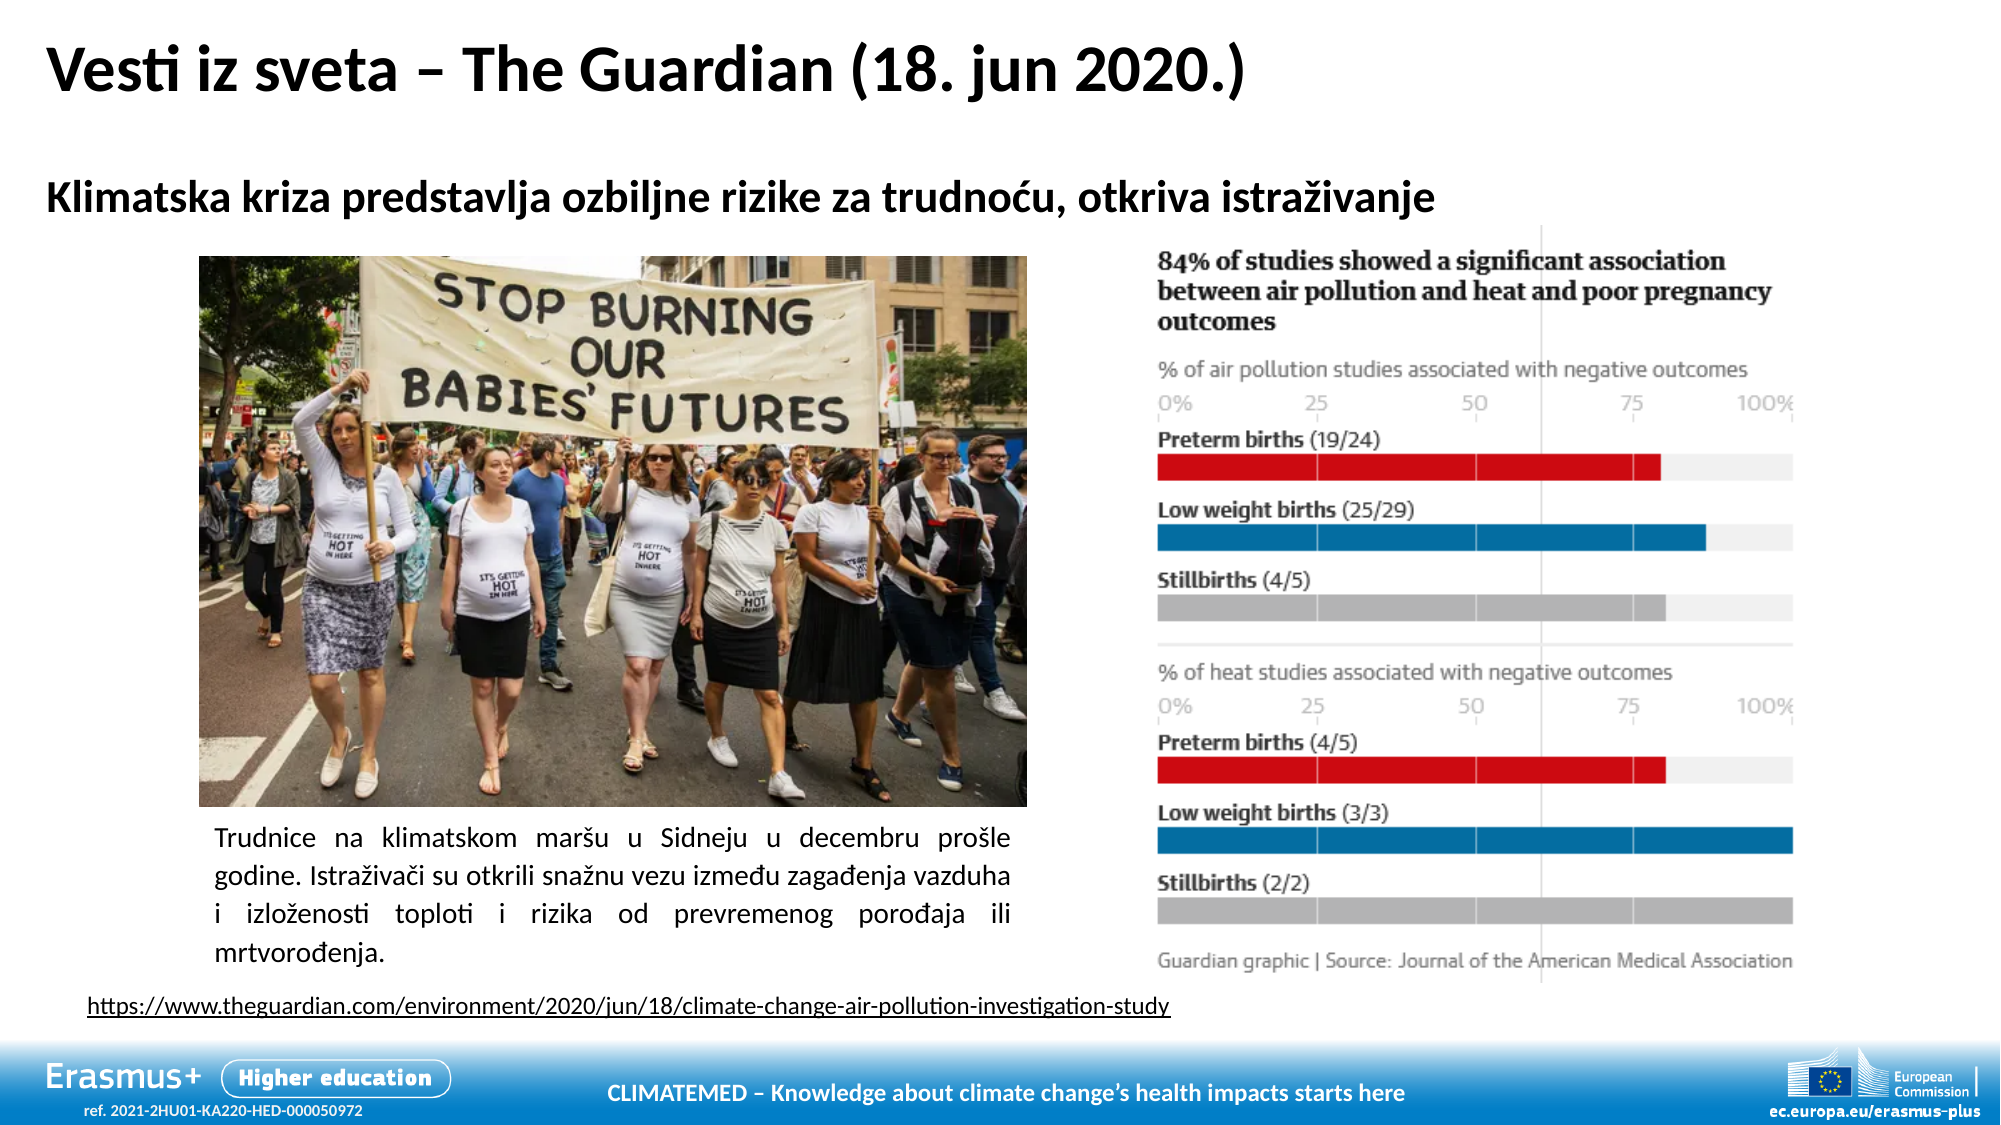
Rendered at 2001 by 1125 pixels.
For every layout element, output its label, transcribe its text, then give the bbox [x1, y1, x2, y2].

text_box https://www.theguardian.com/environment/2020/jun/18/climate-change-air-pollution-investigation-study [72, 982, 1880, 1028]
list Klimatska kriza predstavlja ozbiljne rizike za trudnoću, otkriva istraživanje [31, 153, 1939, 1035]
picture [1133, 225, 1810, 983]
picture [0, 899, 2000, 1125]
title Vesti iz sveta – The Guardian (18. jun 2020.) [31, 25, 1984, 116]
picture [199, 256, 1027, 808]
text_box Trudnice na klimatskom maršu u Sidneju u decembru prošle godine. Istraživači su otkrili snažnu vezu između zagađenja vazduha i izloženosti toploti i rizika od prevremenog porođaja ili mrtvorođenja. [199, 808, 1027, 976]
